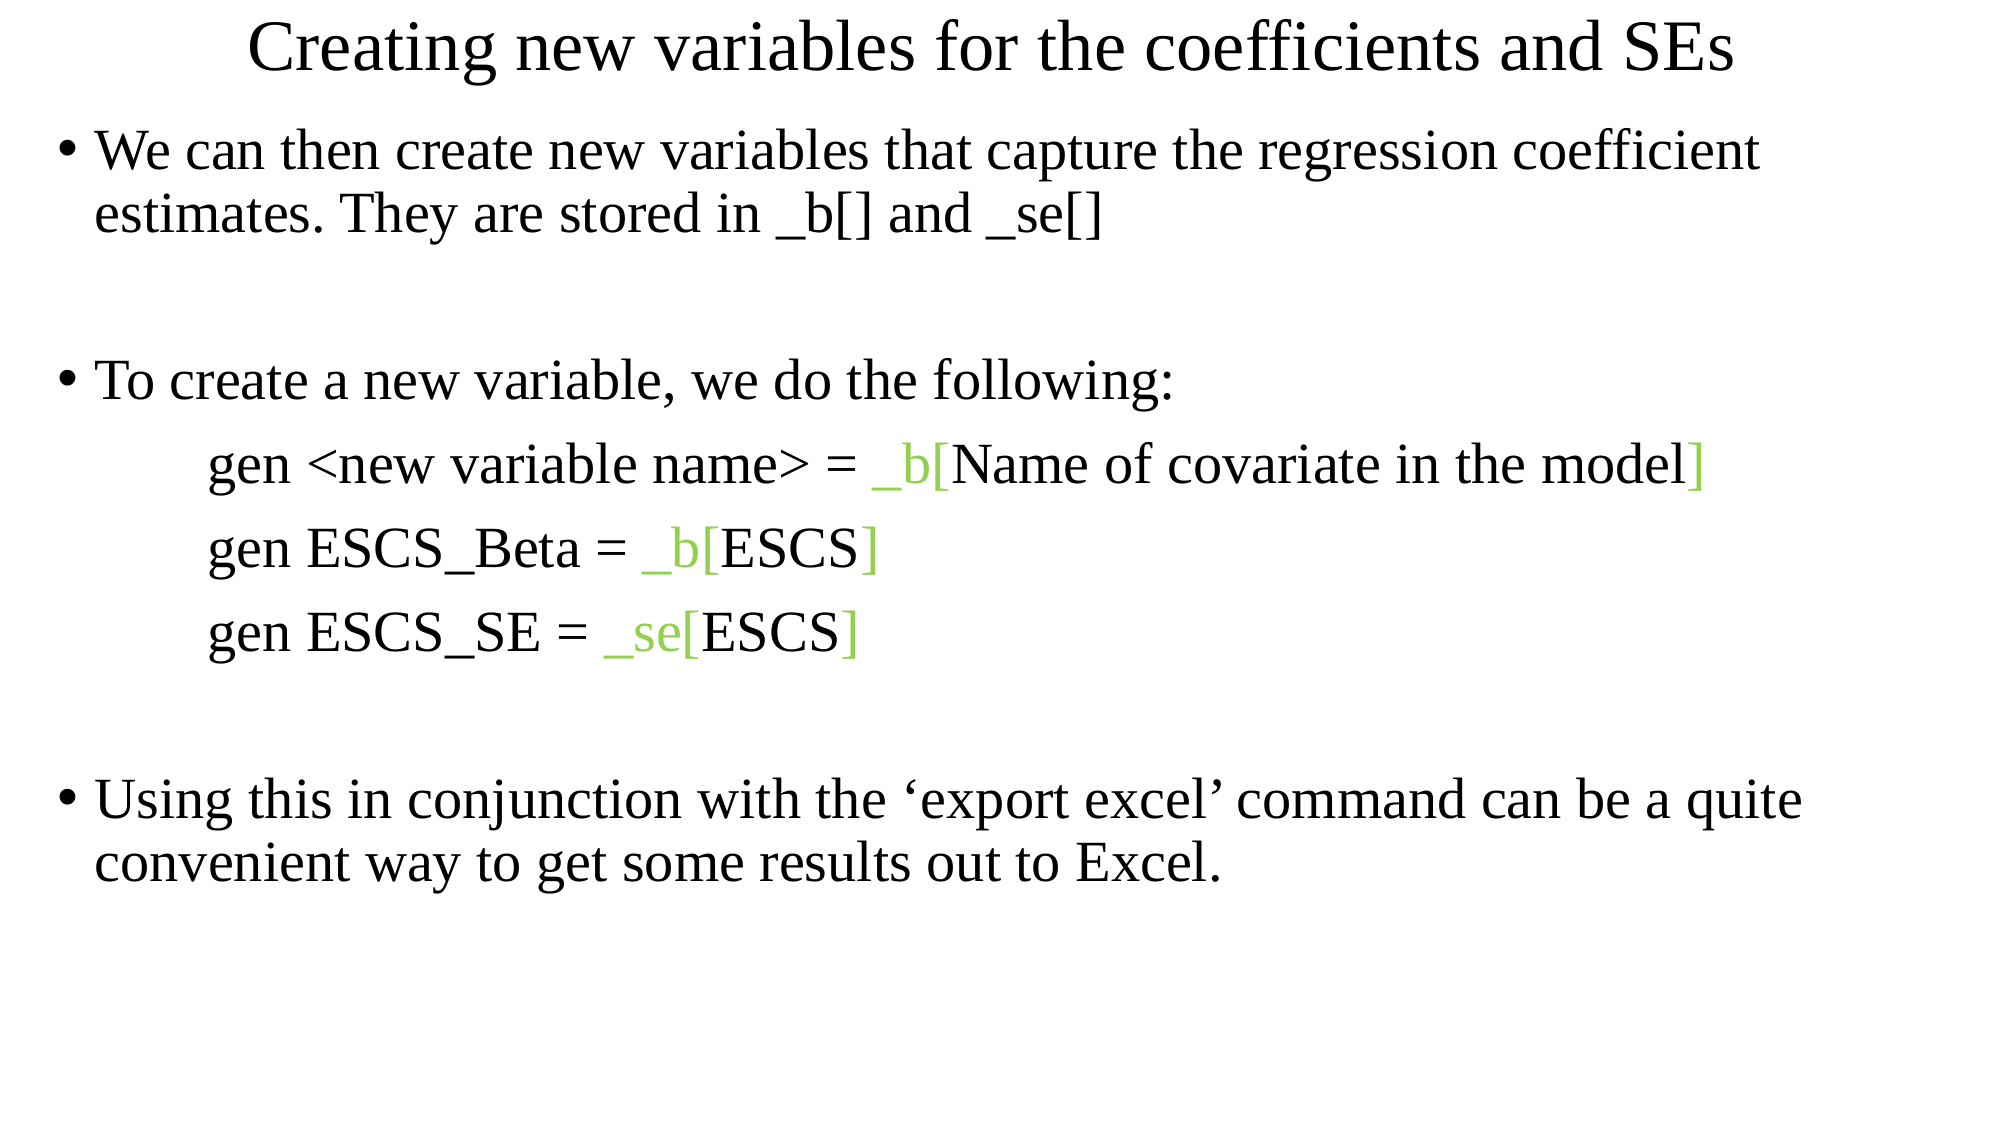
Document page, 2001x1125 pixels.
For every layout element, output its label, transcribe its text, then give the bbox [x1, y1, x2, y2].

title Creating new variables for the coefficients and SEs [121, 0, 1863, 95]
list We can then create new variables that capture the regression coefficient estimates. They are stored in _b[] and _se[] To create a new variable, we do the following: gen <new variable name> = _b[Name of covariate in the model] gen ESCS_Beta = _b[ESCS] gen ESCS_SE = _se[ESCS] Using this in conjunction with the ‘export excel’ command can be a quite convenient way to get some results out to Excel. [42, 111, 1959, 1055]
